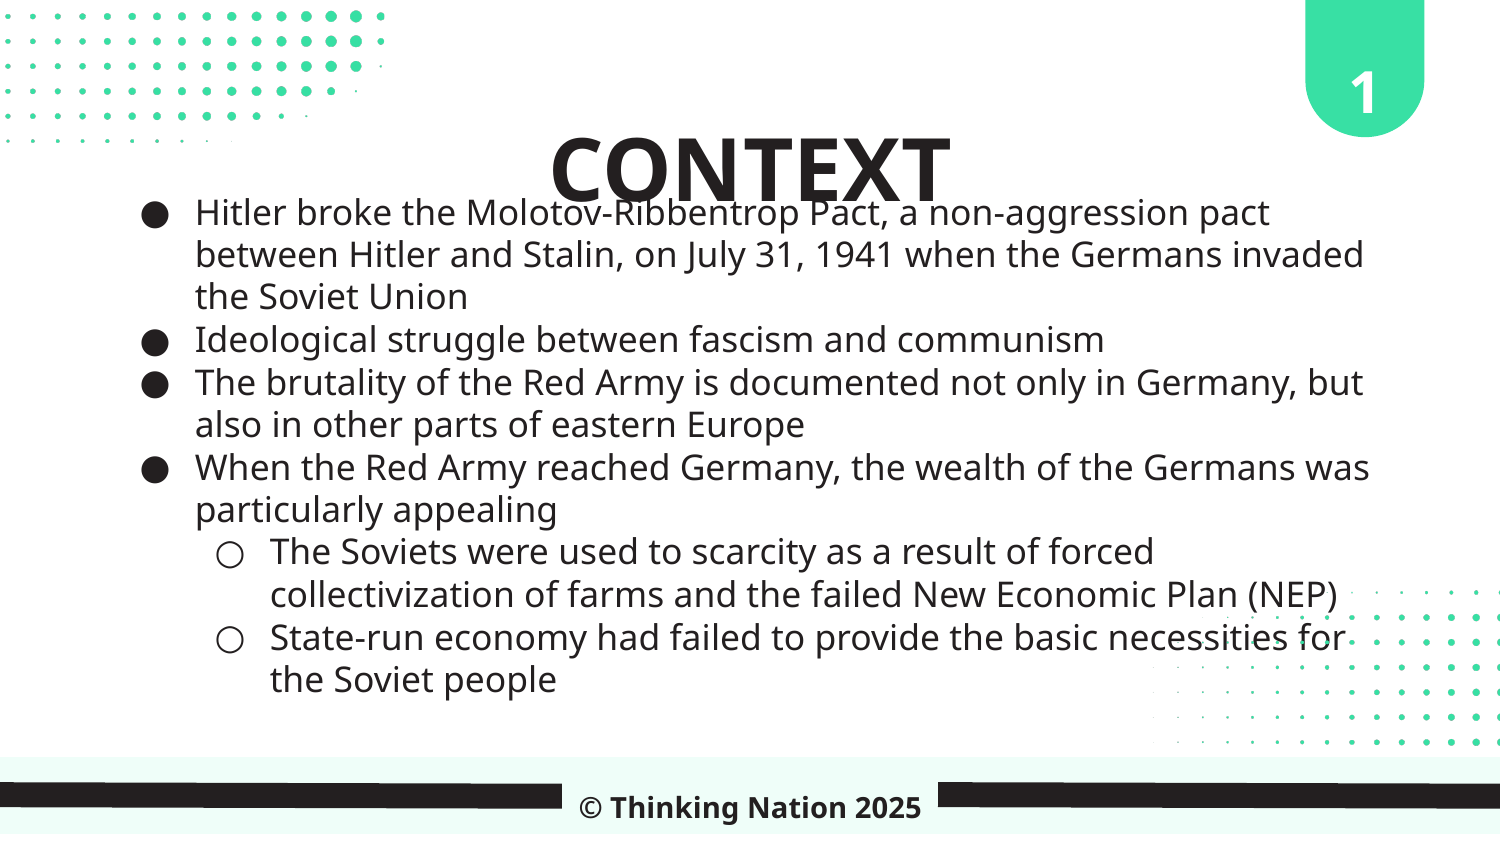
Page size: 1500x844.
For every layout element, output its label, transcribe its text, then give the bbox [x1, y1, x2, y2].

text_box CONTEXT [209, 71, 1291, 219]
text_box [1300, 0, 1430, 138]
text_box Hitler broke the Molotov-Ribbentrop Pact, a non-aggression pact between Hitler and Stalin, on July 31, 1941 when the Germans invaded the Soviet Union Ideological struggle between fascism and communism The brutality of the Red Army is documented not only in Germany, but also in other parts of eastern Europe When the Red Army reached Germany, the wealth of the Germans was particularly appealing The Soviets were used to scarcity as a result of forced collectivization of farms and the failed New Economic Plan (NEP) State-run economy had failed to provide the basic necessities for the Soviet people [119, 189, 1381, 700]
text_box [0, 756, 1500, 835]
text_box [0, 0, 385, 144]
text_box [1128, 590, 1500, 755]
